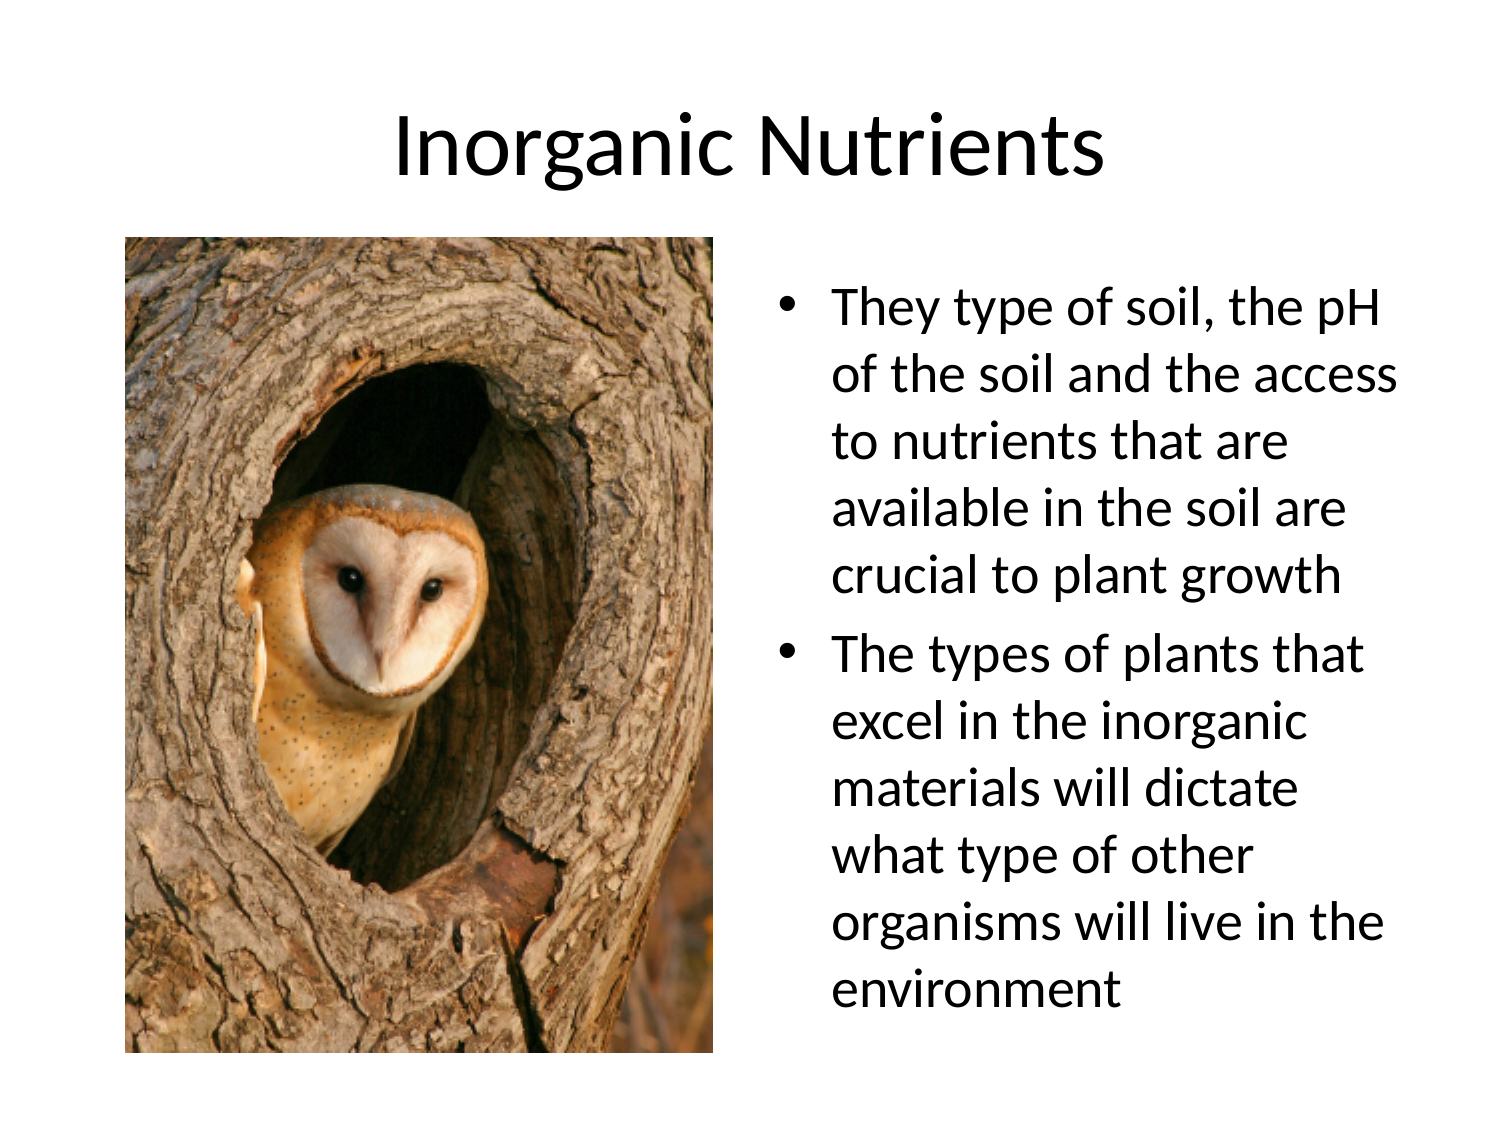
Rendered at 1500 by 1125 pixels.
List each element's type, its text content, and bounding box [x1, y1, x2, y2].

list They type of soil, the pH of the soil and the access to nutrients that are available in the soil are crucial to plant growth The types of plants that excel in the inorganic materials will dictate what type of other organisms will live in the environment [762, 262, 1425, 1075]
title Inorganic Nutrients [75, 45, 1425, 233]
picture [124, 237, 713, 1053]
